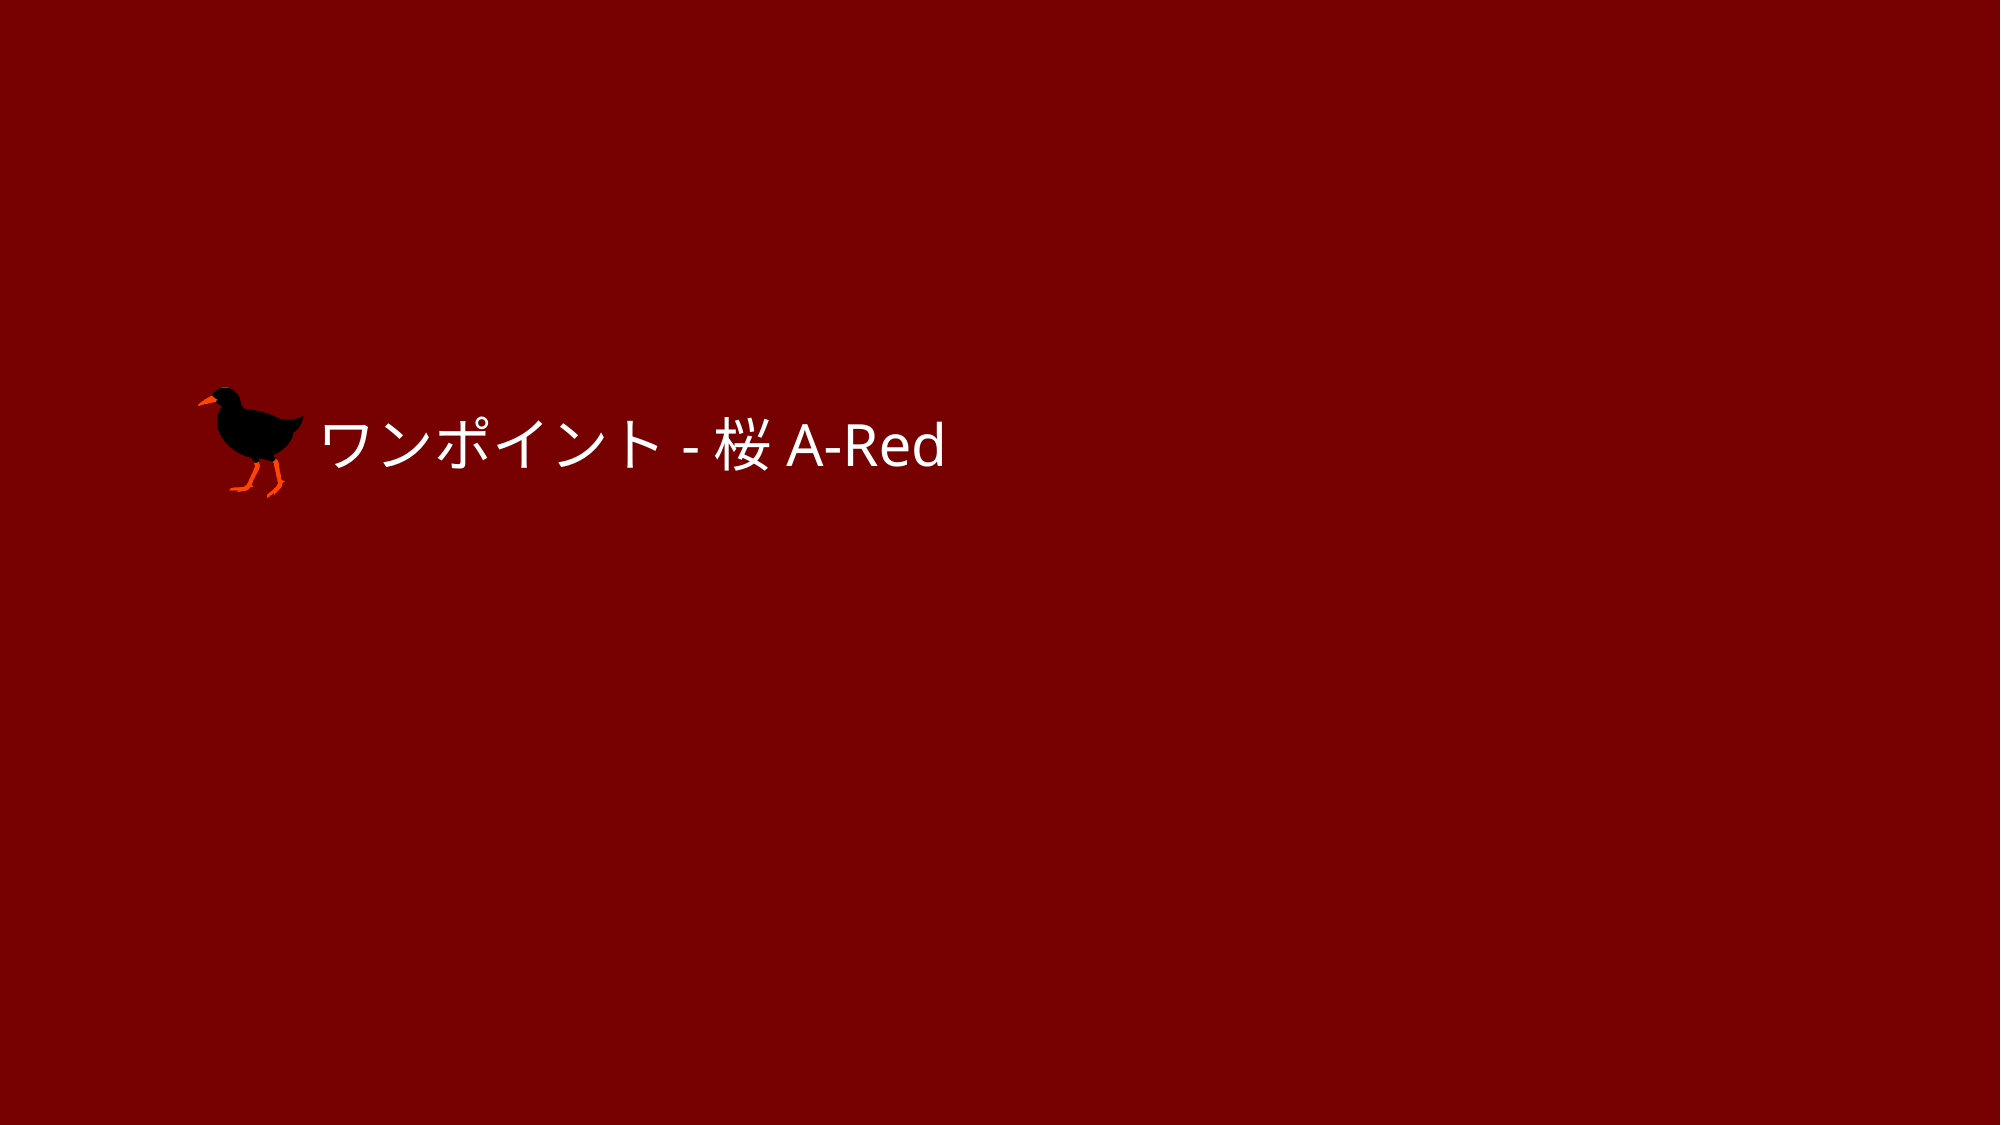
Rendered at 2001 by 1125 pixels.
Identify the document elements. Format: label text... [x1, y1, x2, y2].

picture [194, 384, 311, 501]
text_box ワンポイント-桜A-Red [302, 384, 1091, 502]
